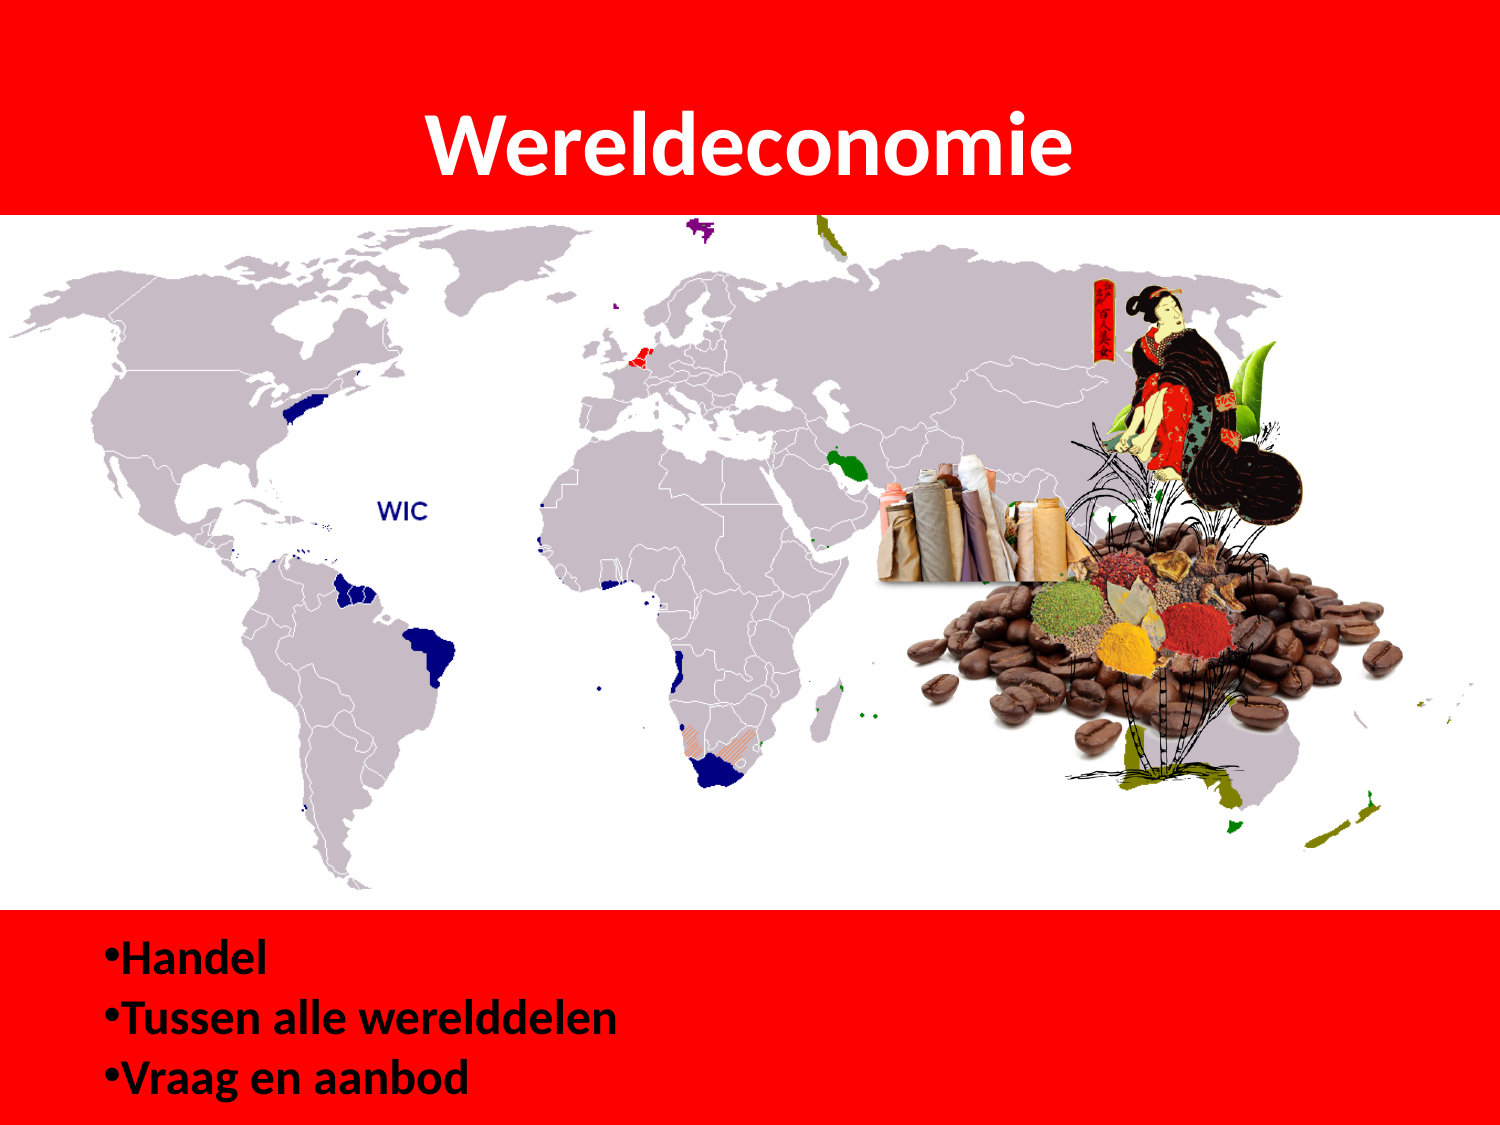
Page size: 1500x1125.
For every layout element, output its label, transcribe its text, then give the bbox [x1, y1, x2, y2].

title Wereldeconomie [75, 45, 1425, 213]
text_box Handel Tussen alle werelddelen Vraag en aanbod [88, 919, 845, 1112]
picture [0, 215, 1500, 910]
